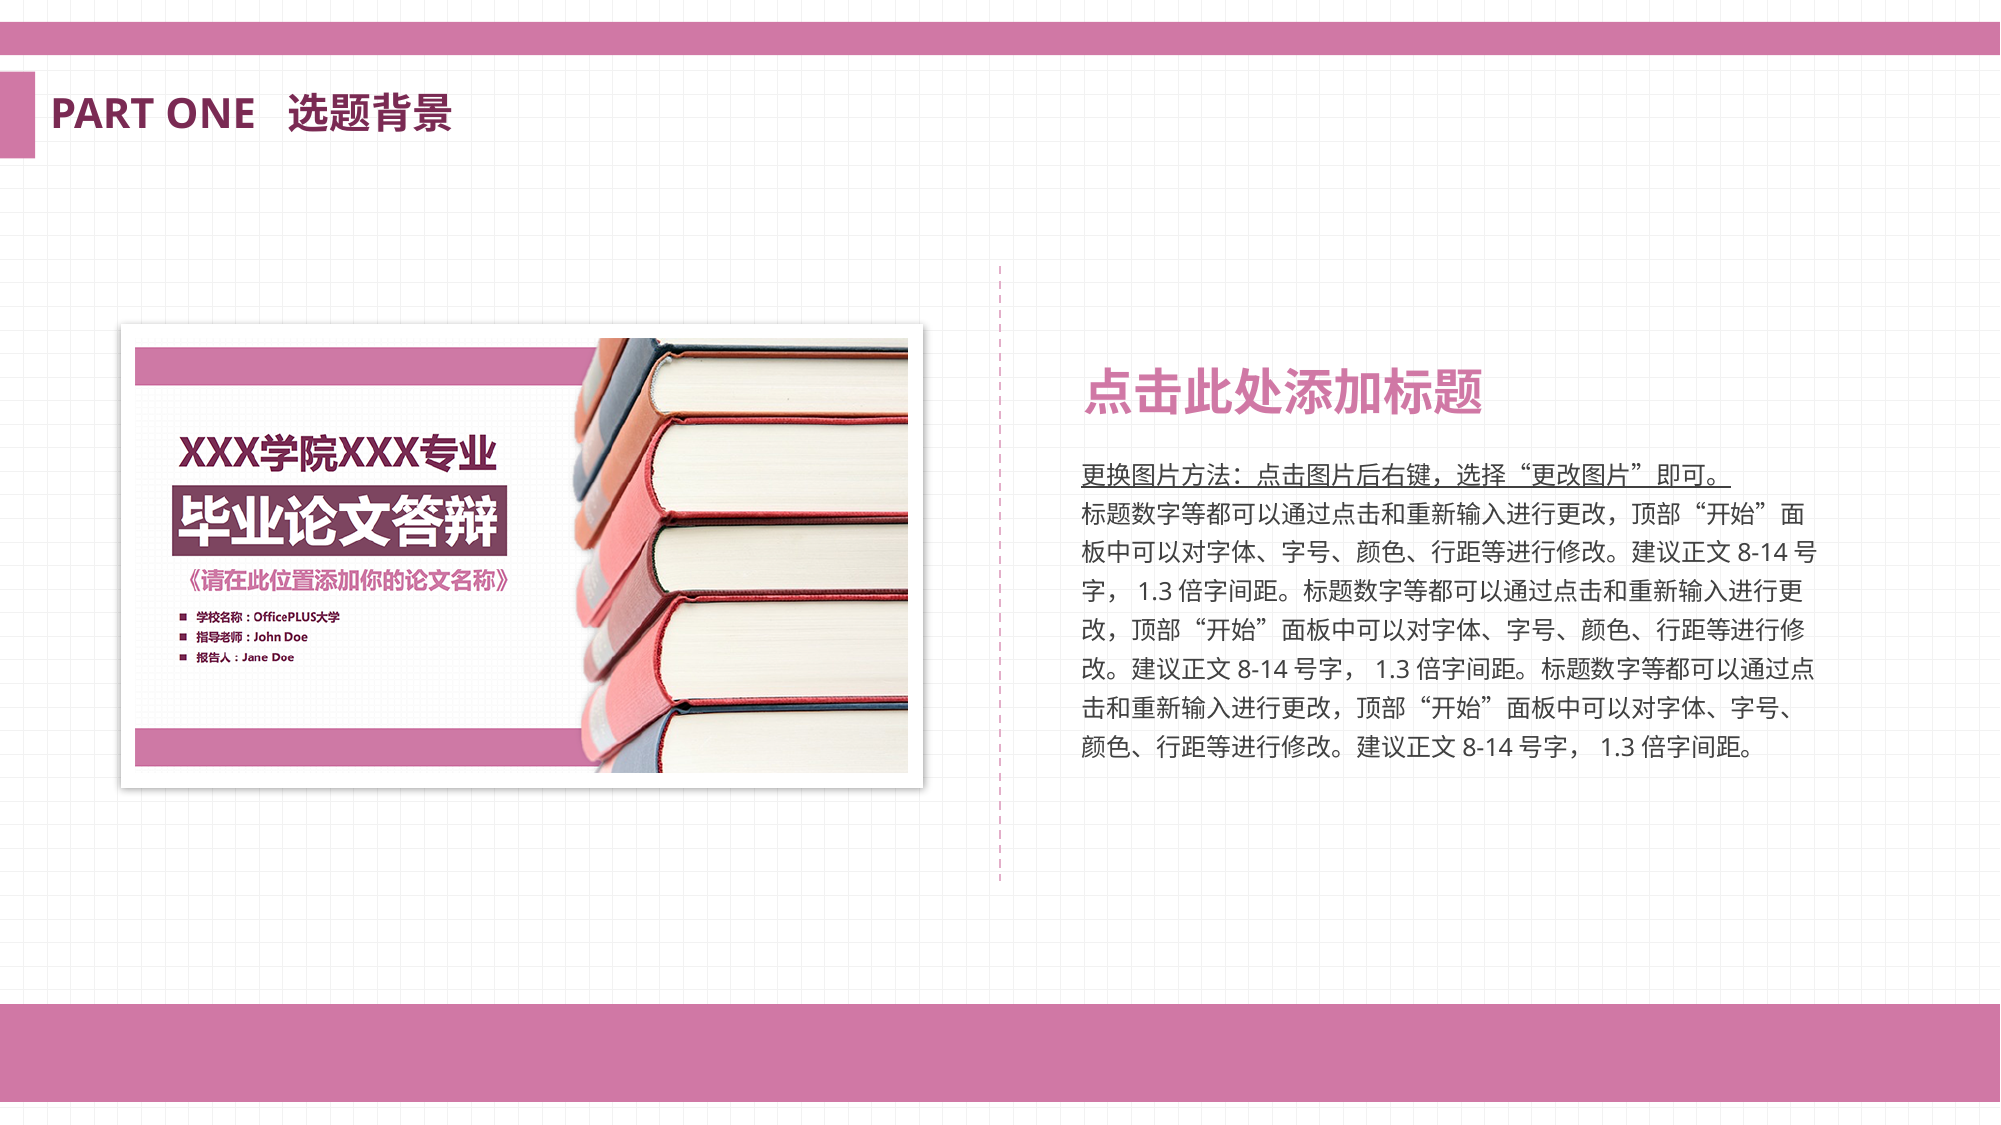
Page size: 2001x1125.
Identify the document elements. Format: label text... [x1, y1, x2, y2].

picture [135, 338, 909, 773]
list PART ONE 选题背景 [34, 70, 835, 159]
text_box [1066, 335, 1838, 774]
